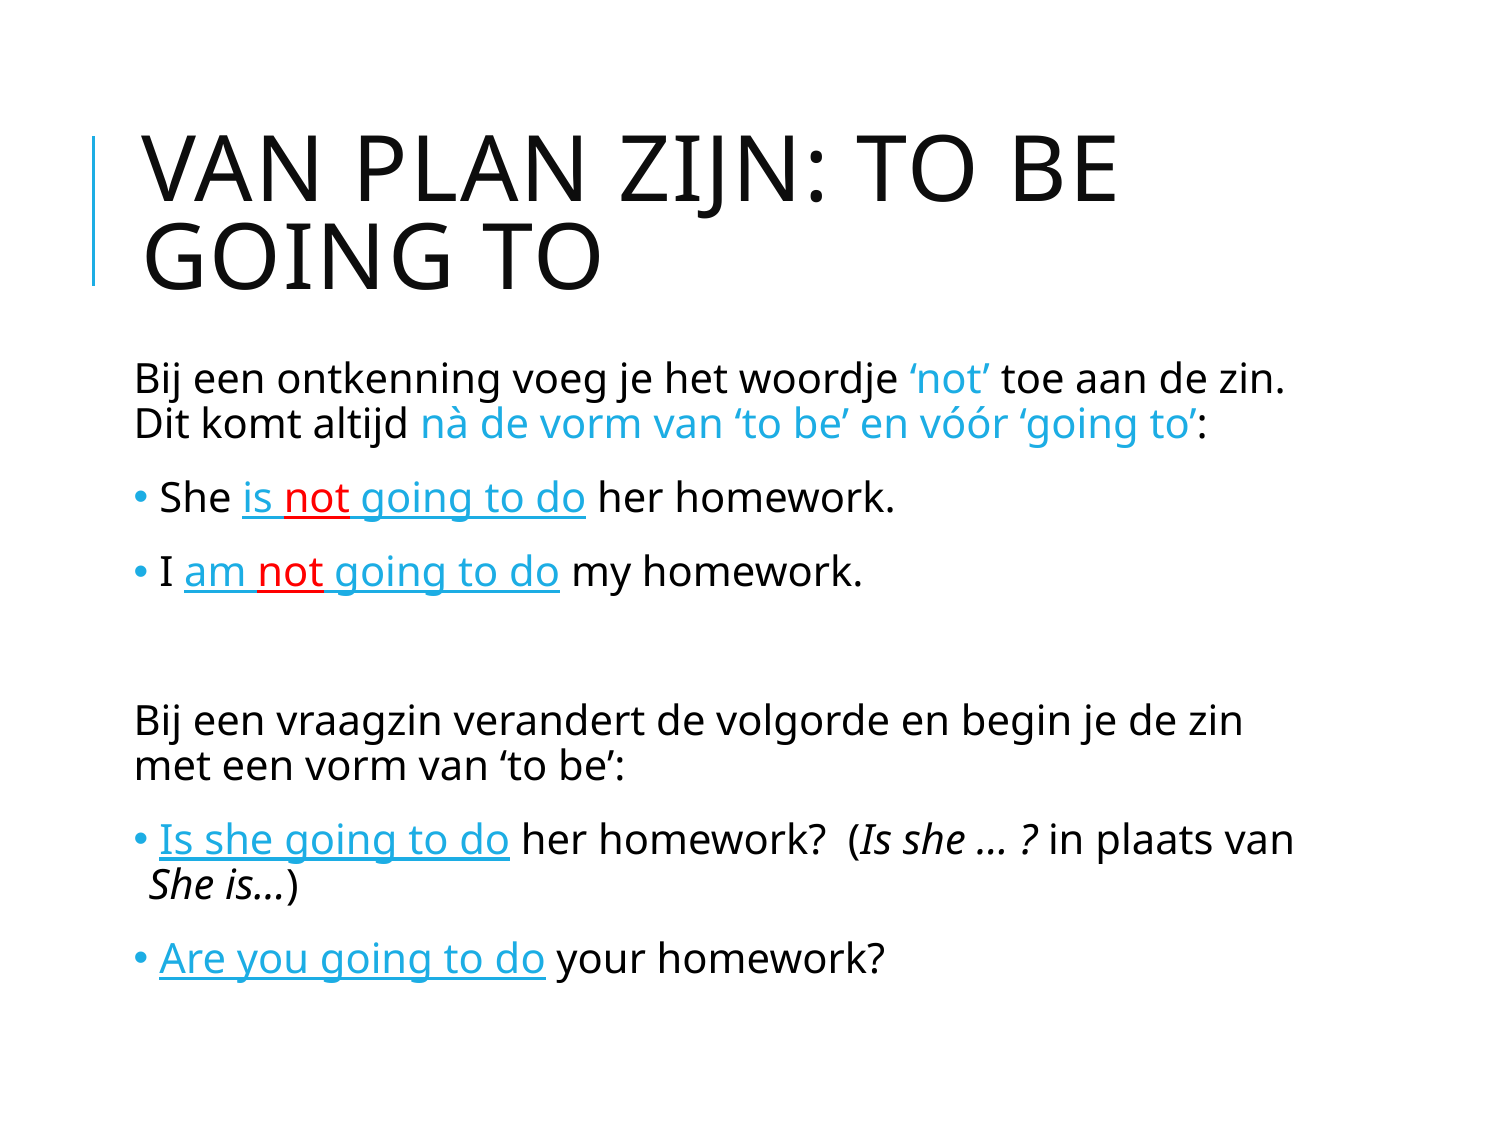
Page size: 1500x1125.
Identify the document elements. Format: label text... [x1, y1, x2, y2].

title Van plan zijn: to be going to [126, 96, 1322, 342]
list Bij een ontkenning voeg je het woordje ‘not’ toe aan de zin. Dit komt altijd nà de vorm van ‘to be’ en vóór ‘going to’: She is not going to do her homework. I am not going to do my homework. Bij een vraagzin verandert de volgorde en begin je de zin met een vorm van ‘to be’: Is she going to do her homework? (Is she … ? in plaats van She is…) Are you going to do your homework? [126, 349, 1322, 1010]
